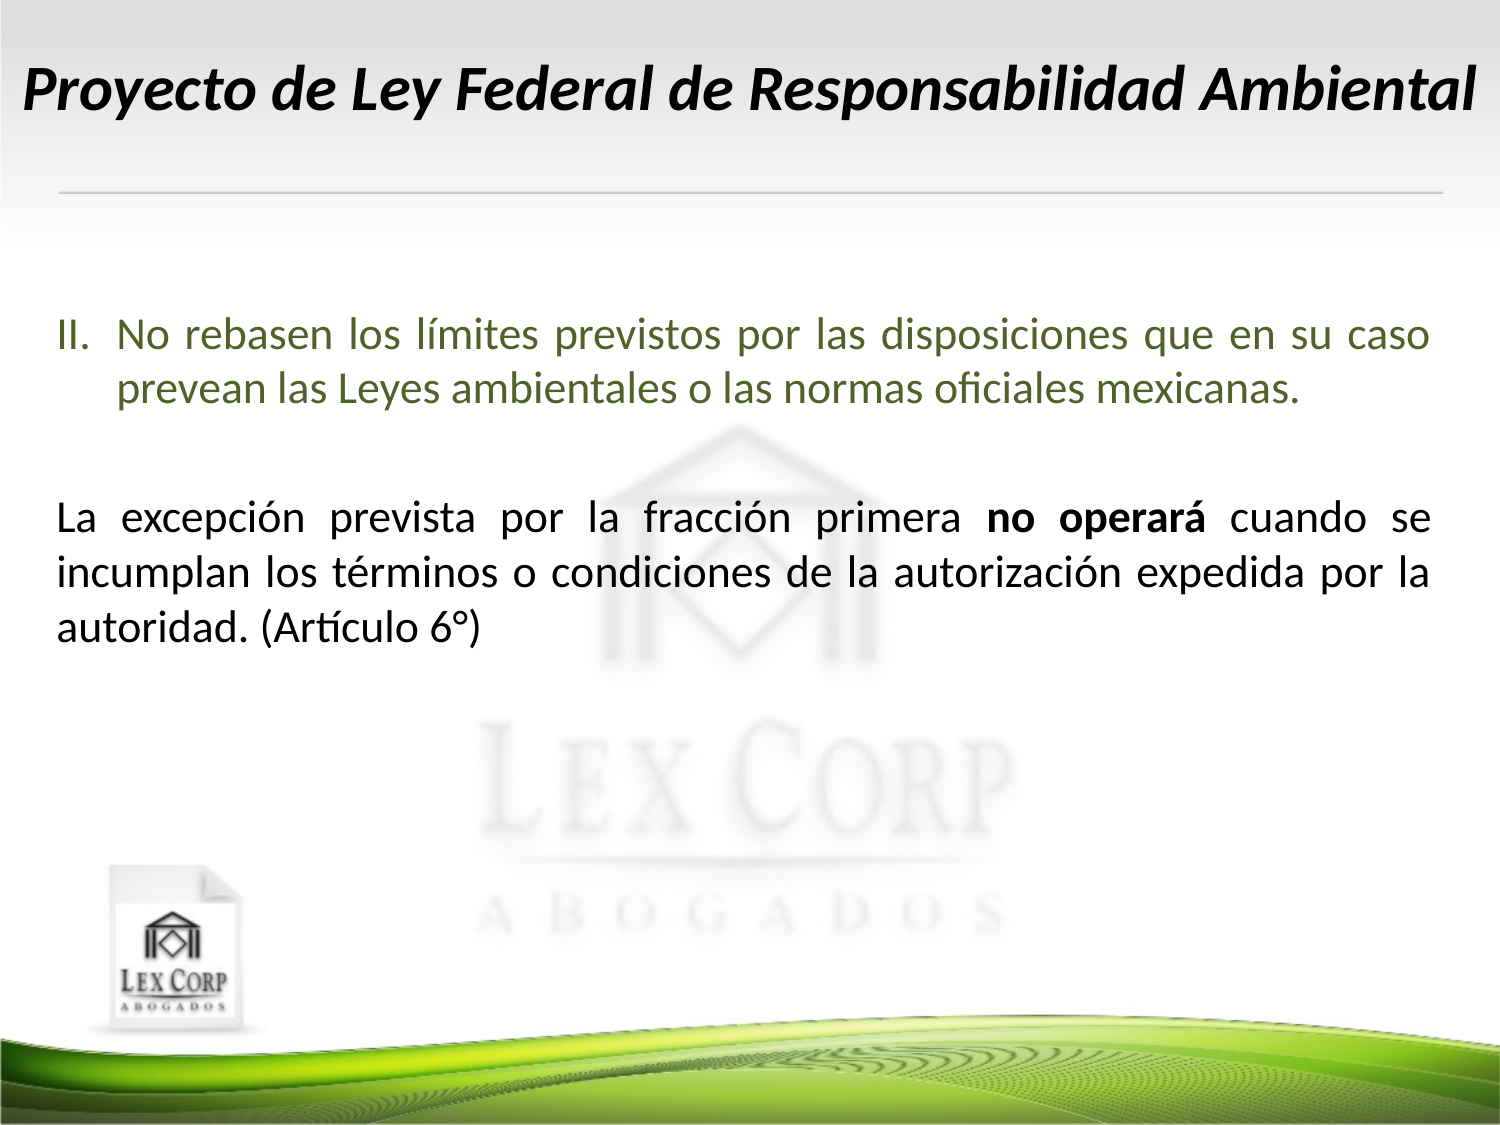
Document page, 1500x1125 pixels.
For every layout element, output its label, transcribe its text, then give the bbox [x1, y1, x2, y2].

text_box Proyecto de Ley Federal de Responsabilidad Ambiental [0, 0, 1500, 170]
picture [0, 170, 1500, 1125]
list No rebasen los límites previstos por las disposiciones que en su caso prevean las Leyes ambientales o las normas oficiales mexicanas. La excepción prevista por la fracción primera no operará cuando se incumplan los términos o condiciones de la autorización expedida por la autoridad. (Artículo 6°) [41, 231, 1447, 999]
